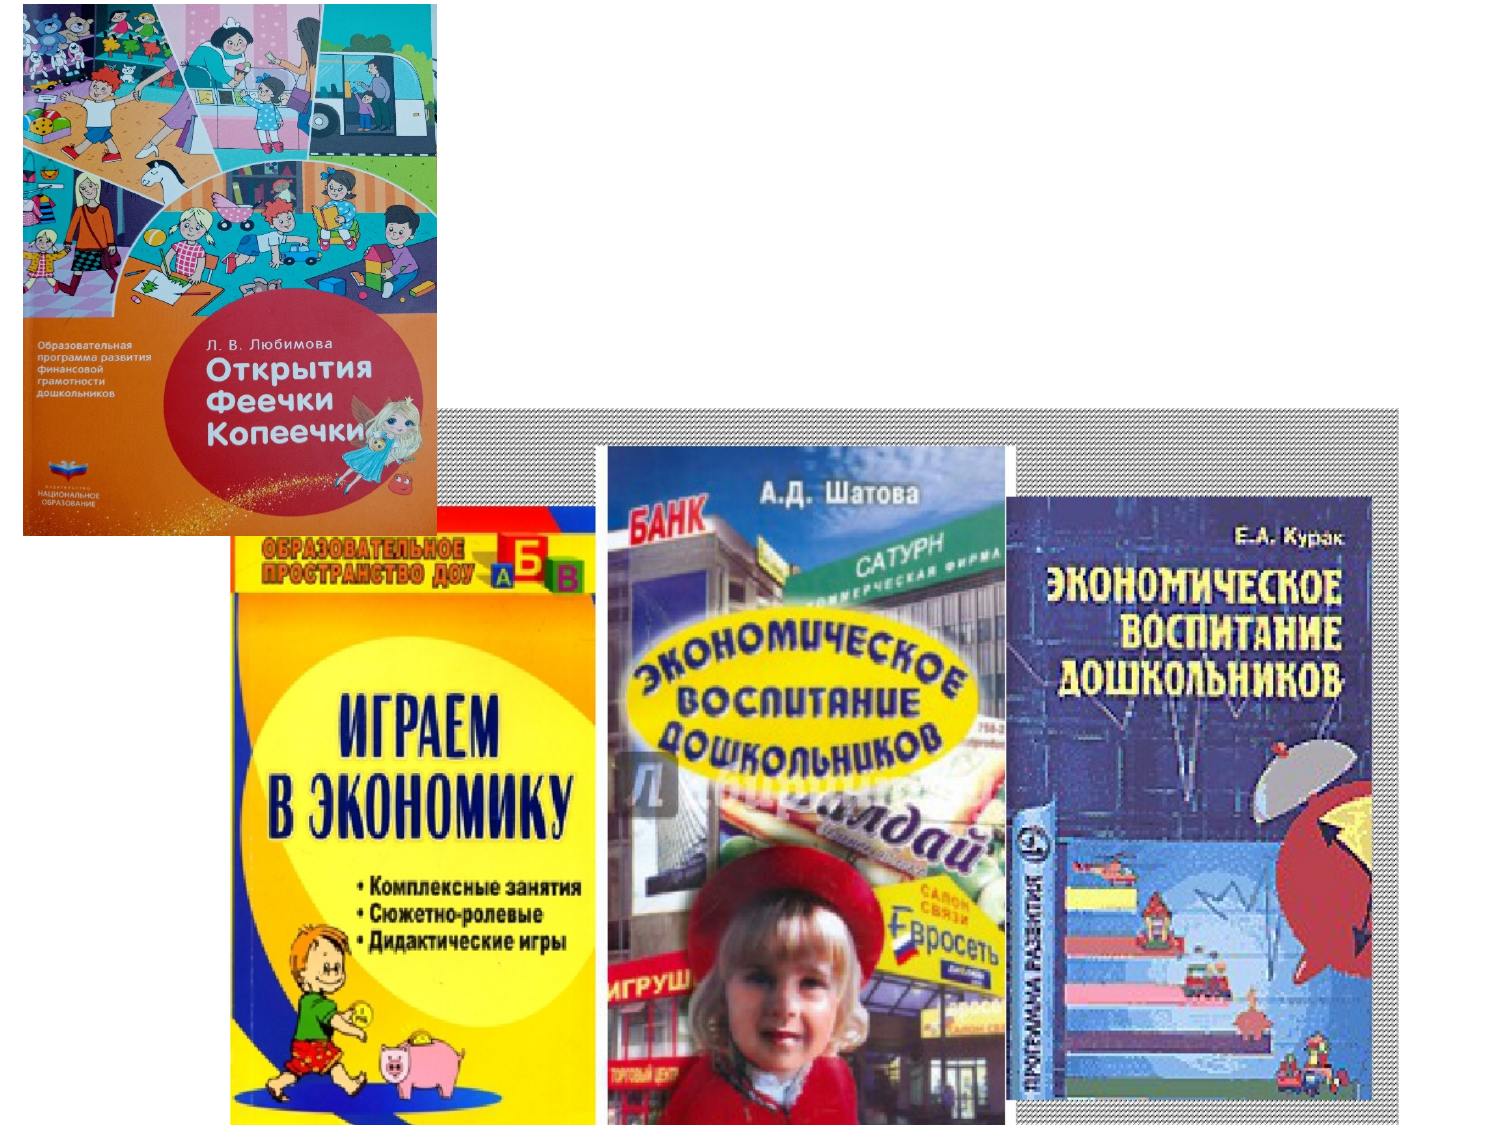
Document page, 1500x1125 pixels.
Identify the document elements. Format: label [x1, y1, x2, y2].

list [229, 408, 1400, 1125]
picture [23, 3, 438, 536]
